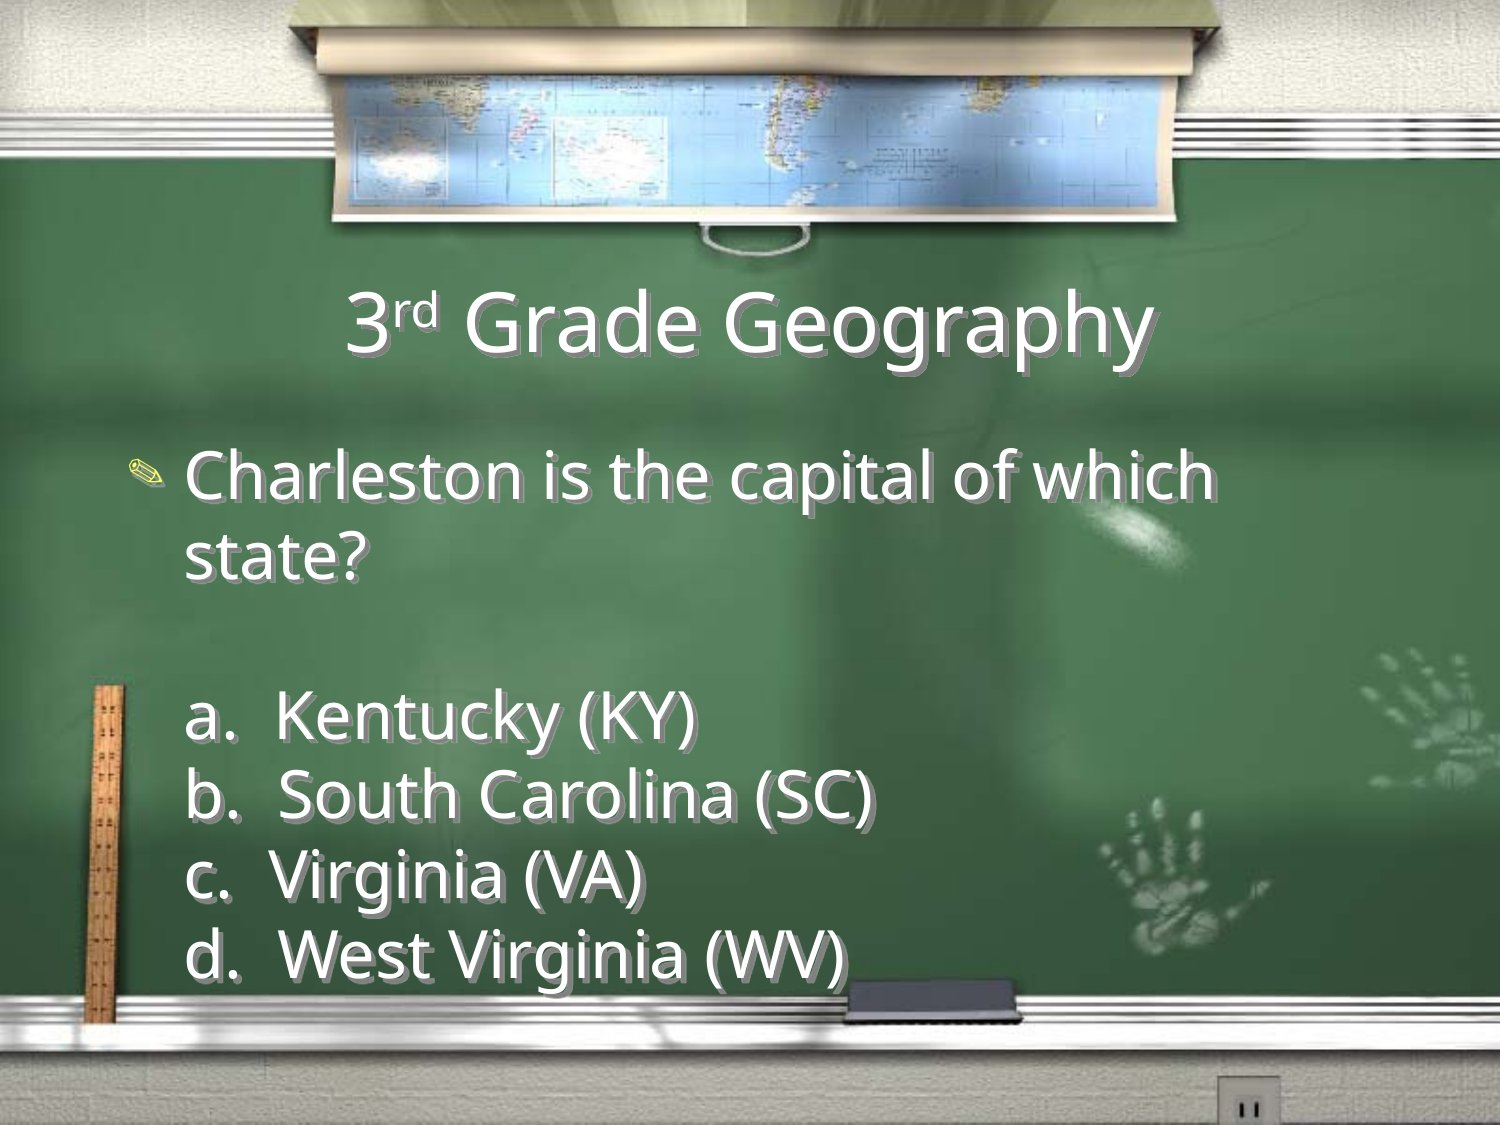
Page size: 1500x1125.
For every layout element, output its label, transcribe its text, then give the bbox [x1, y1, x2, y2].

list Charleston is the capital of which state? a. Kentucky (KY) b. South Carolina (SC) c. Virginia (VA) d. West Virginia (WV) [112, 424, 1388, 1001]
title 3rd Grade Geography [112, 224, 1388, 413]
picture [0, 0, 1500, 1125]
